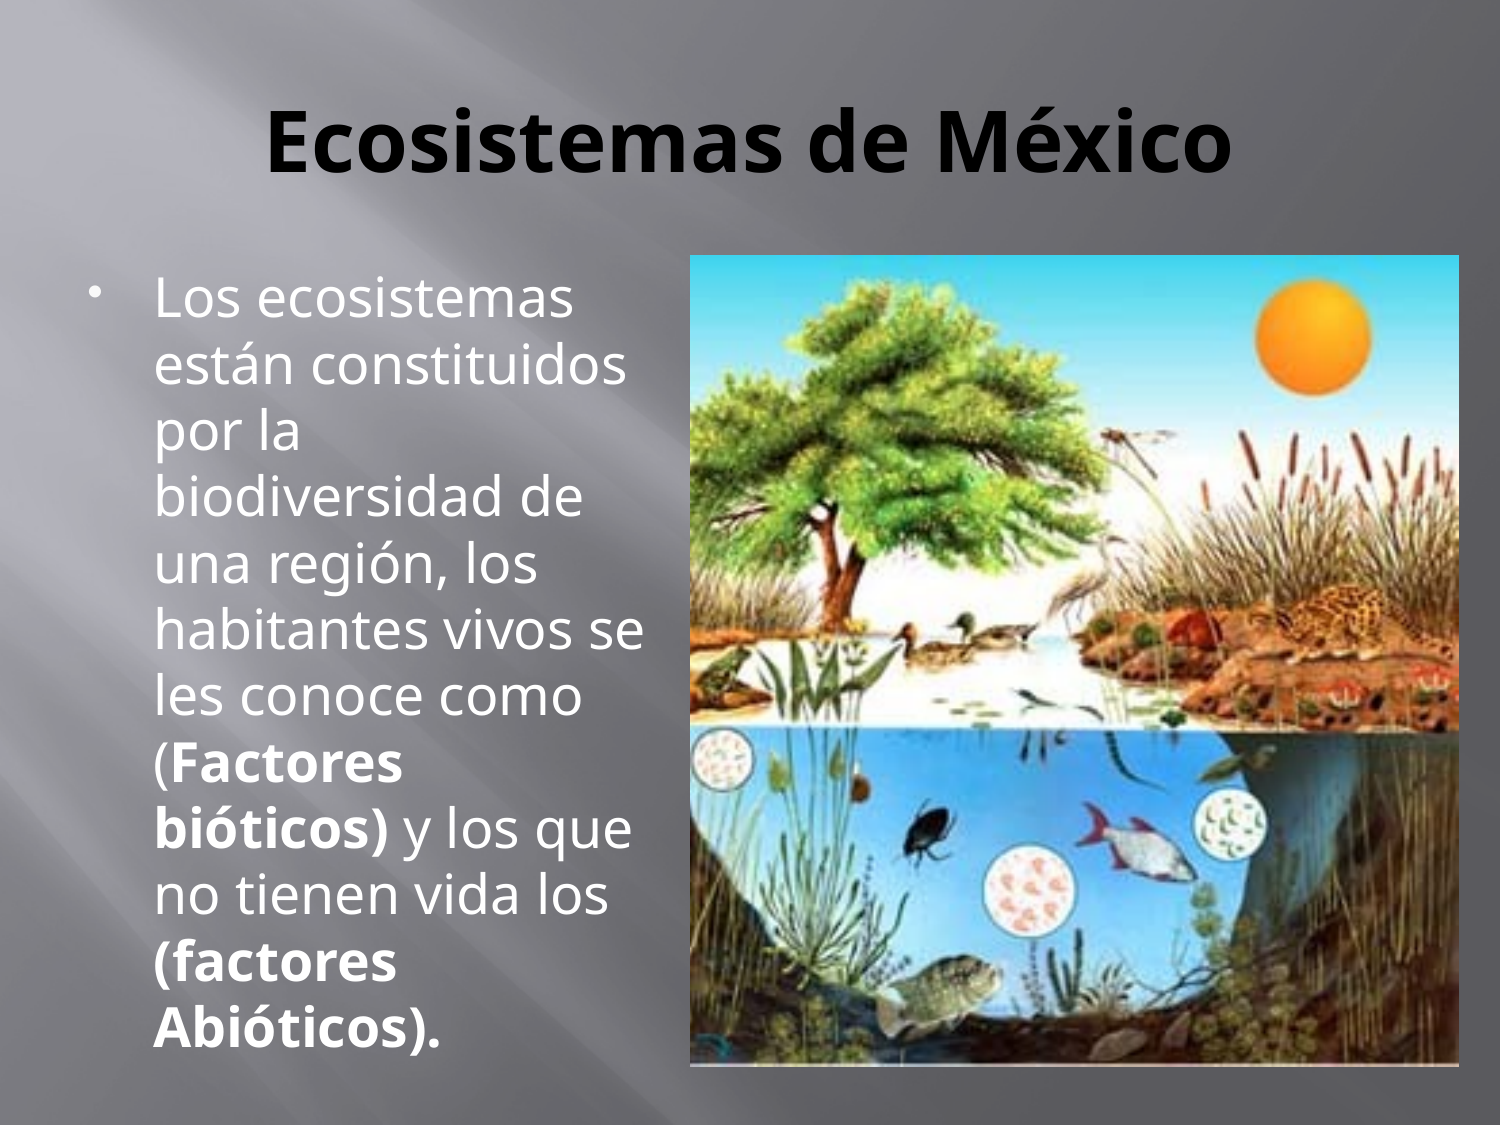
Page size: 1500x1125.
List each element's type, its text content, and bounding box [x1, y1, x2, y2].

title Ecosistemas de México [75, 45, 1425, 233]
list Los ecosistemas están constituidos por la biodiversidad de una región, los habitantes vivos se les conoce como (Factores bióticos) y los que no tienen vida los (factores Abióticos). [53, 255, 668, 1071]
text_box [25, 0, 437, 157]
picture [690, 255, 1460, 1067]
